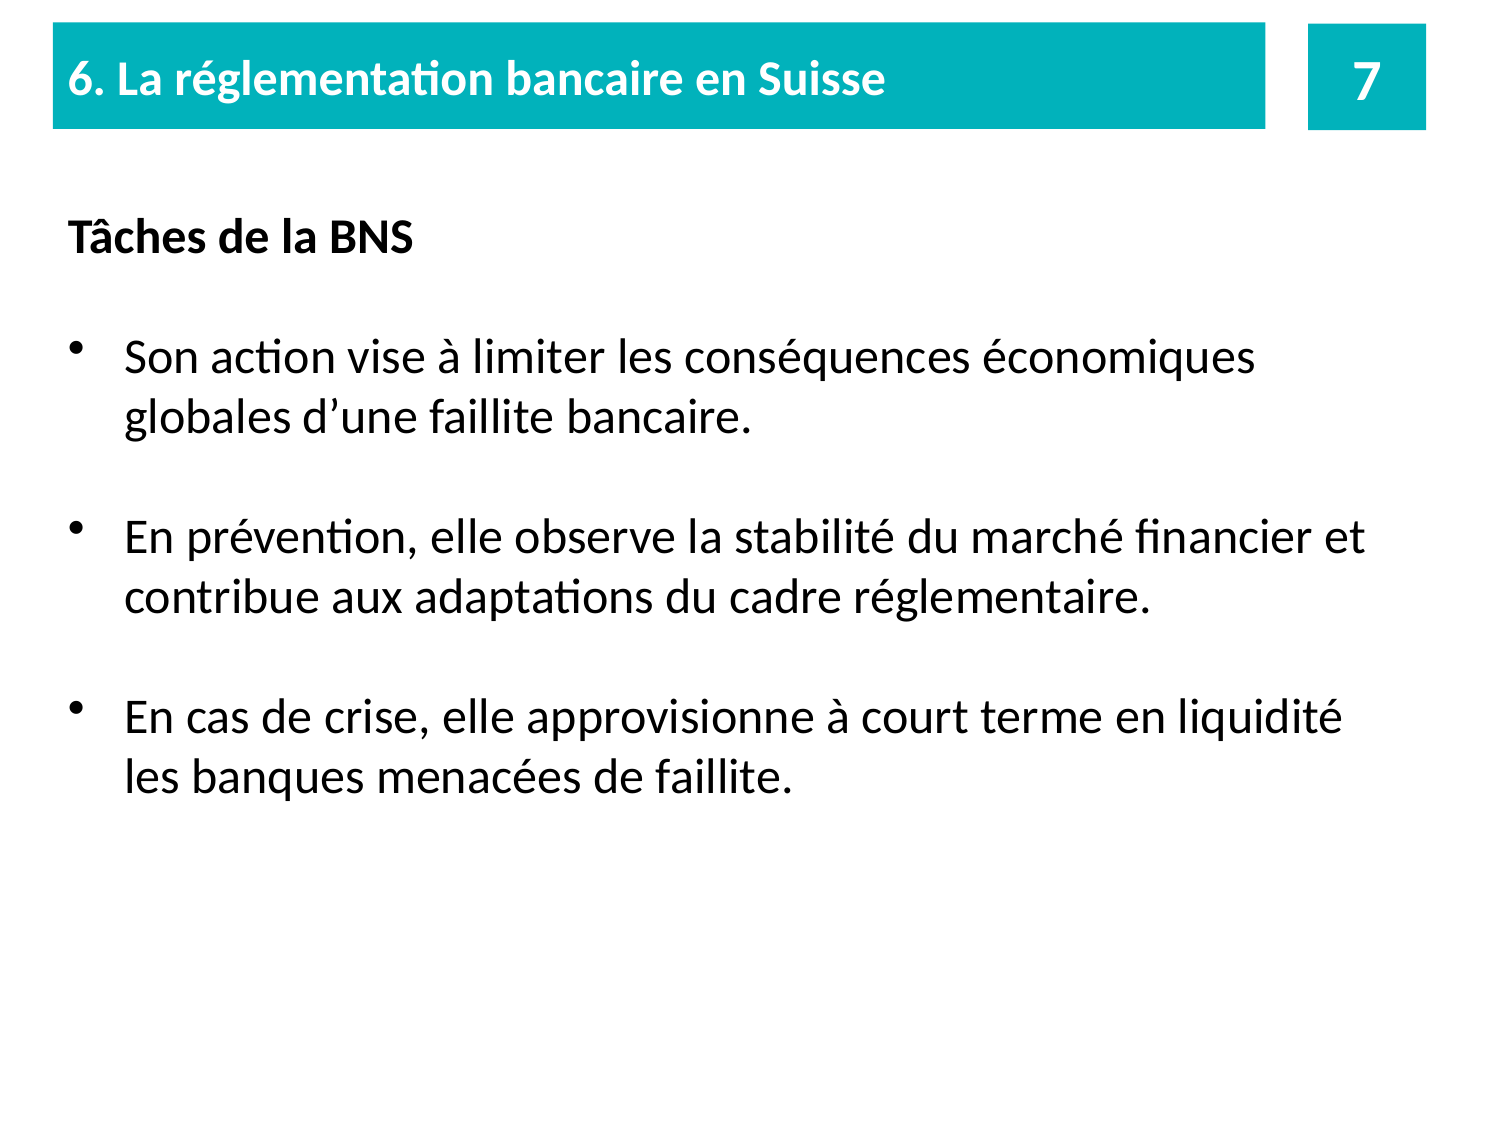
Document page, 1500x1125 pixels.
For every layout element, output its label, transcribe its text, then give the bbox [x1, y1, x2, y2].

text_box 6. La réglementation bancaire en Suisse [52, 22, 1266, 129]
text_box Tâches de la BNS Son action vise à limiter les conséquences économiques globales d’une faillite bancaire. En prévention, elle observe la stabilité du marché financier et contribue aux adaptations du cadre réglementaire. En cas de crise, elle approvisionne à court terme en liquidité les banques menacées de faillite. [53, 196, 1415, 992]
text_box 7 [1308, 23, 1427, 131]
